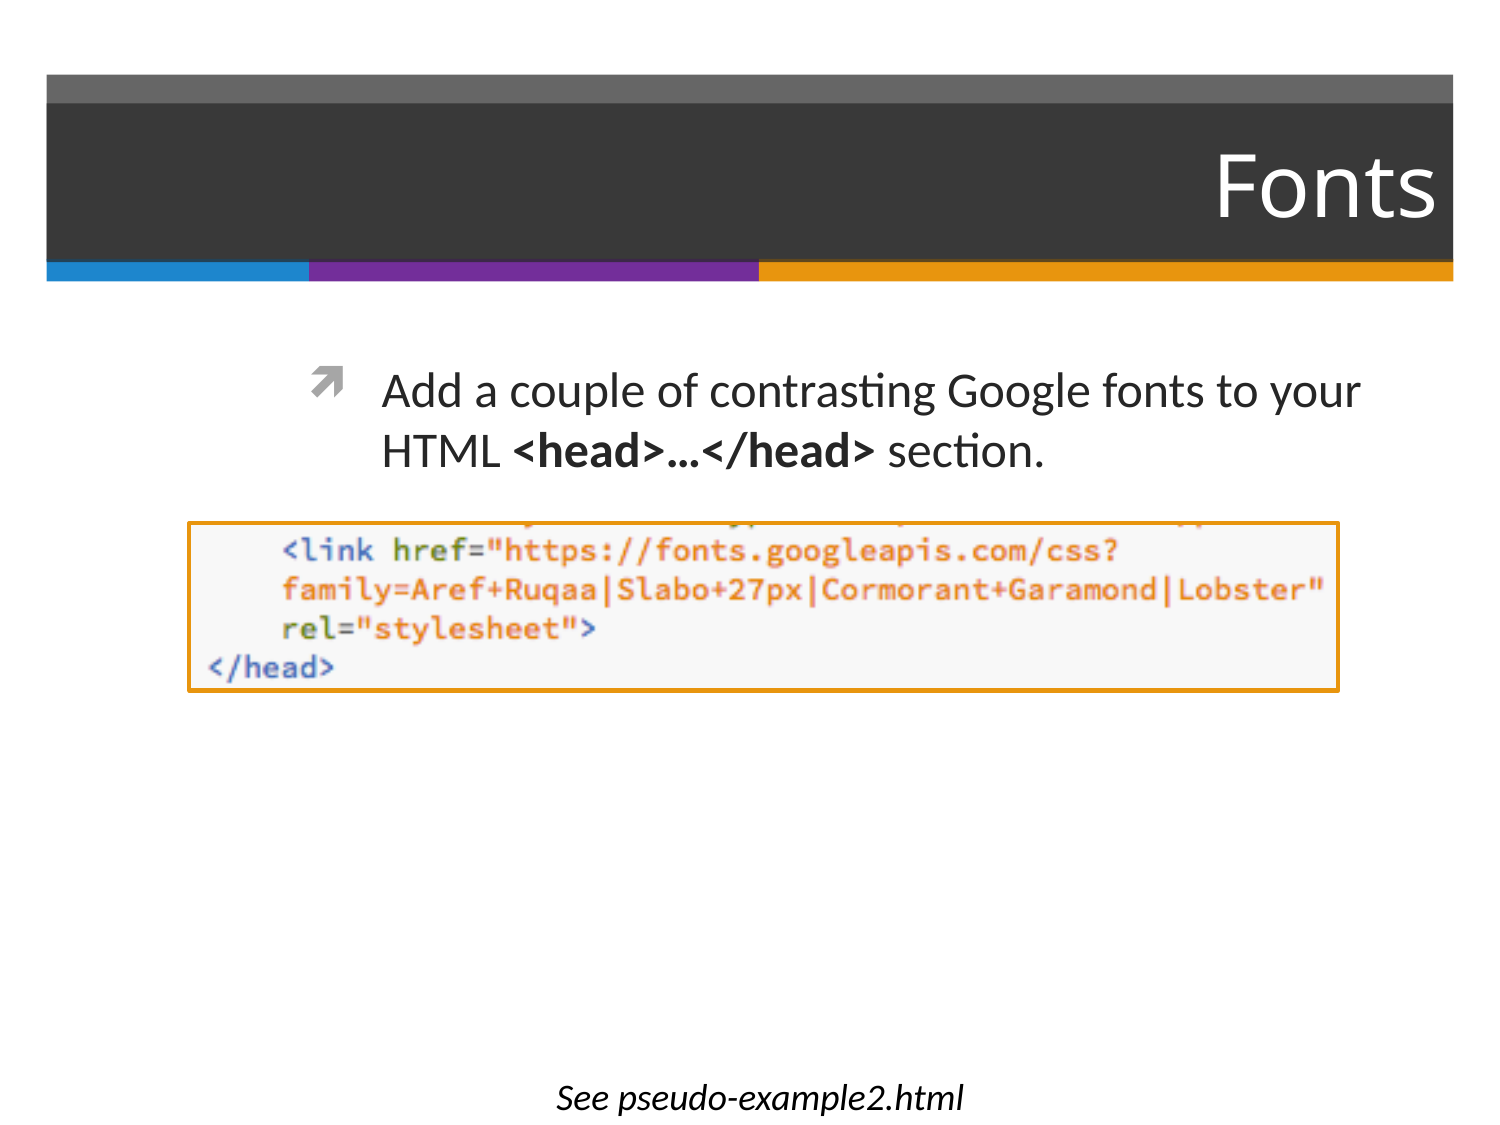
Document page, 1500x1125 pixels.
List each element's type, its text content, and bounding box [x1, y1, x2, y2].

list Add a couple of contrasting Google fonts to your HTML <head>…</head> section. [292, 350, 1454, 1005]
title Fonts [46, 103, 1454, 263]
text_box See pseudo-example2.html [541, 1065, 990, 1125]
picture [190, 524, 1337, 689]
